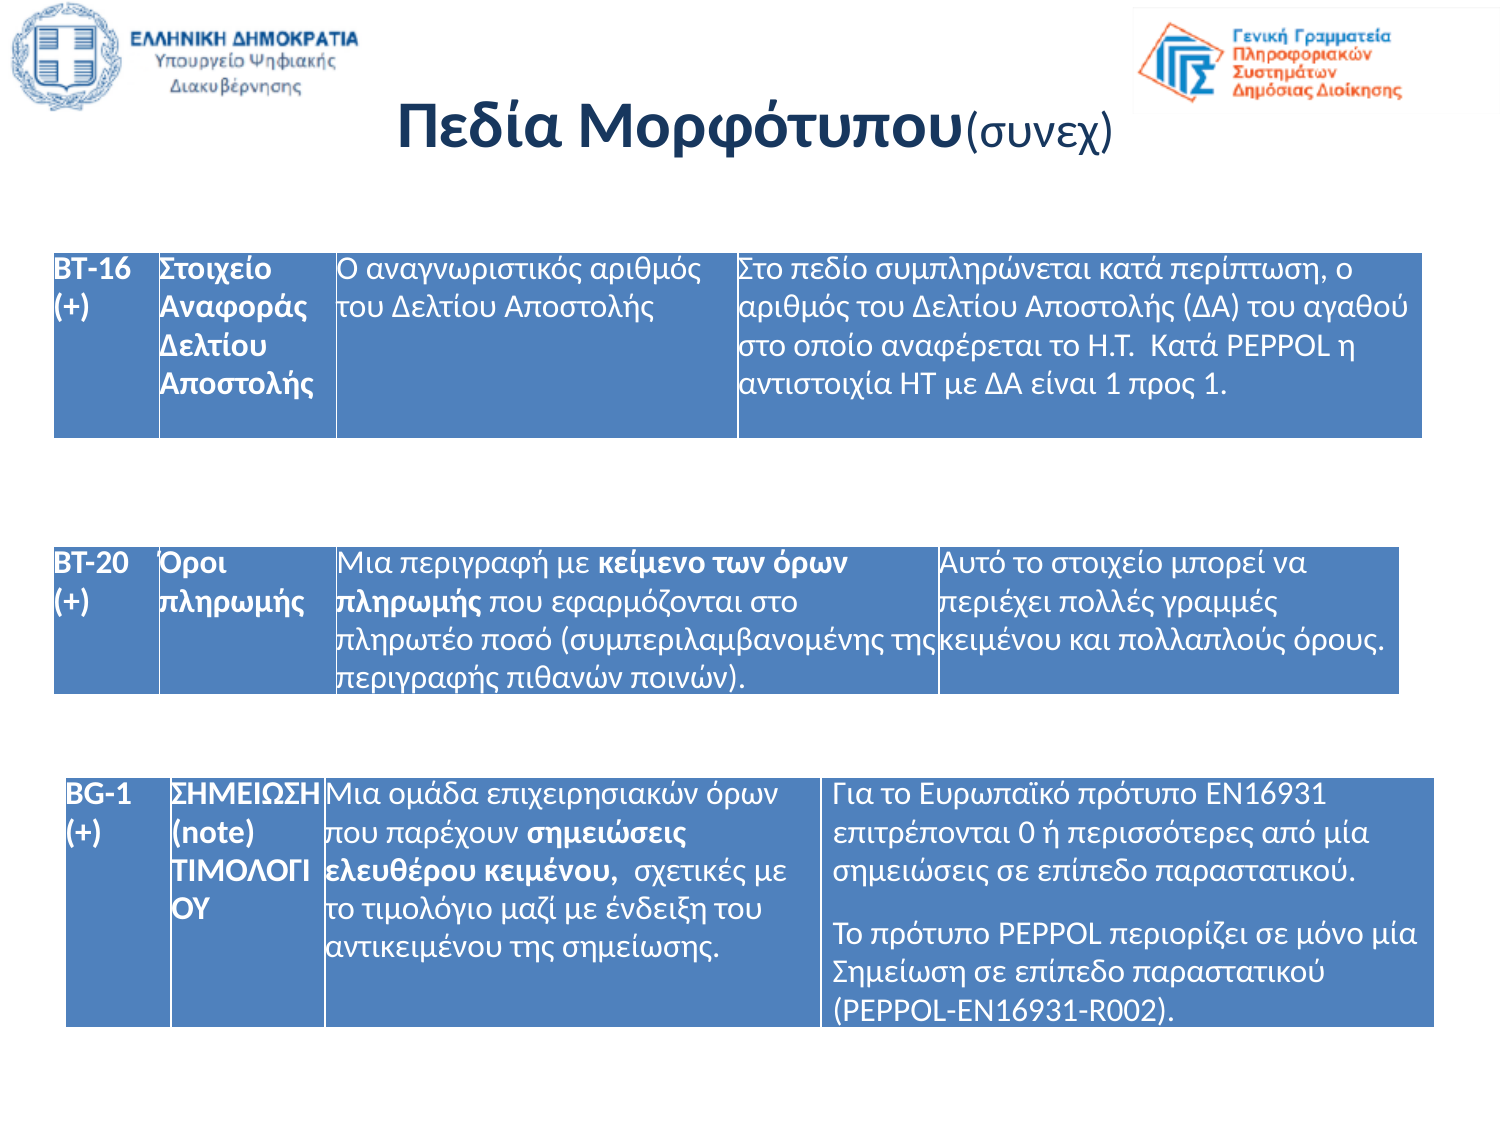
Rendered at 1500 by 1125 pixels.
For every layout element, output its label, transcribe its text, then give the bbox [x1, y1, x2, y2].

table_header Για το Ευρωπαϊκό πρότυπο EN16931 επιτρέπονται 0 ή περισσότερες από μία σημειώσεις σε επίπεδο παραστατικού. Το πρότυπο PEPPOL περιορίζει σε μόνο μία Σημείωση σε επίπεδο παραστατικού (PEPPOL-EN16931-R002). [822, 778, 1434, 1027]
table_header Αυτό το στοιχείο μπορεί να περιέχει πολλές γραμμές κειμένου και πολλαπλούς όρους. [940, 547, 1399, 694]
table_header Ο αναγνωριστικός αριθμός του Δελτίου Αποστολής [337, 253, 737, 438]
table_header Μια ομάδα επιχειρησιακών όρων που παρέχουν σημειώσεις ελευθέρου κειμένου, σχετικές με το τιμολόγιο μαζί με ένδειξη του αντικειμένου της σημείωσης. [326, 778, 820, 1027]
table_header BT-16 (+) [54, 253, 159, 438]
text_box Πεδία Μορφότυπου(συνεχ) [277, 89, 1235, 197]
table_header Στο πεδίο συμπληρώνεται κατά περίπτωση, ο αριθμός του Δελτίου Αποστολής (ΔΑ) του αγαθού στο οποίο αναφέρεται το Η.Τ. Κατά PEPPOL η αντιστοιχία ΗΤ με ΔΑ είναι 1 προς 1. [739, 253, 1422, 438]
table_header Στοιχείο Αναφοράς Δελτίου Αποστολής [160, 253, 336, 438]
table_header ΣΗΜΕΙΩΣΗ (note) ΤΙΜΟΛΟΓΙΟΥ [172, 778, 324, 1027]
table_header Όροι πληρωμής [160, 547, 336, 694]
table_header BG-1 (+) [66, 778, 170, 1027]
table_header Μια περιγραφή με κείμενο των όρων πληρωμής που εφαρμόζονται στο πληρωτέο ποσό (συμπεριλαμβανομένης της περιγραφής πιθανών ποινών). [337, 547, 938, 694]
table_header BT-20 (+) [54, 547, 159, 694]
